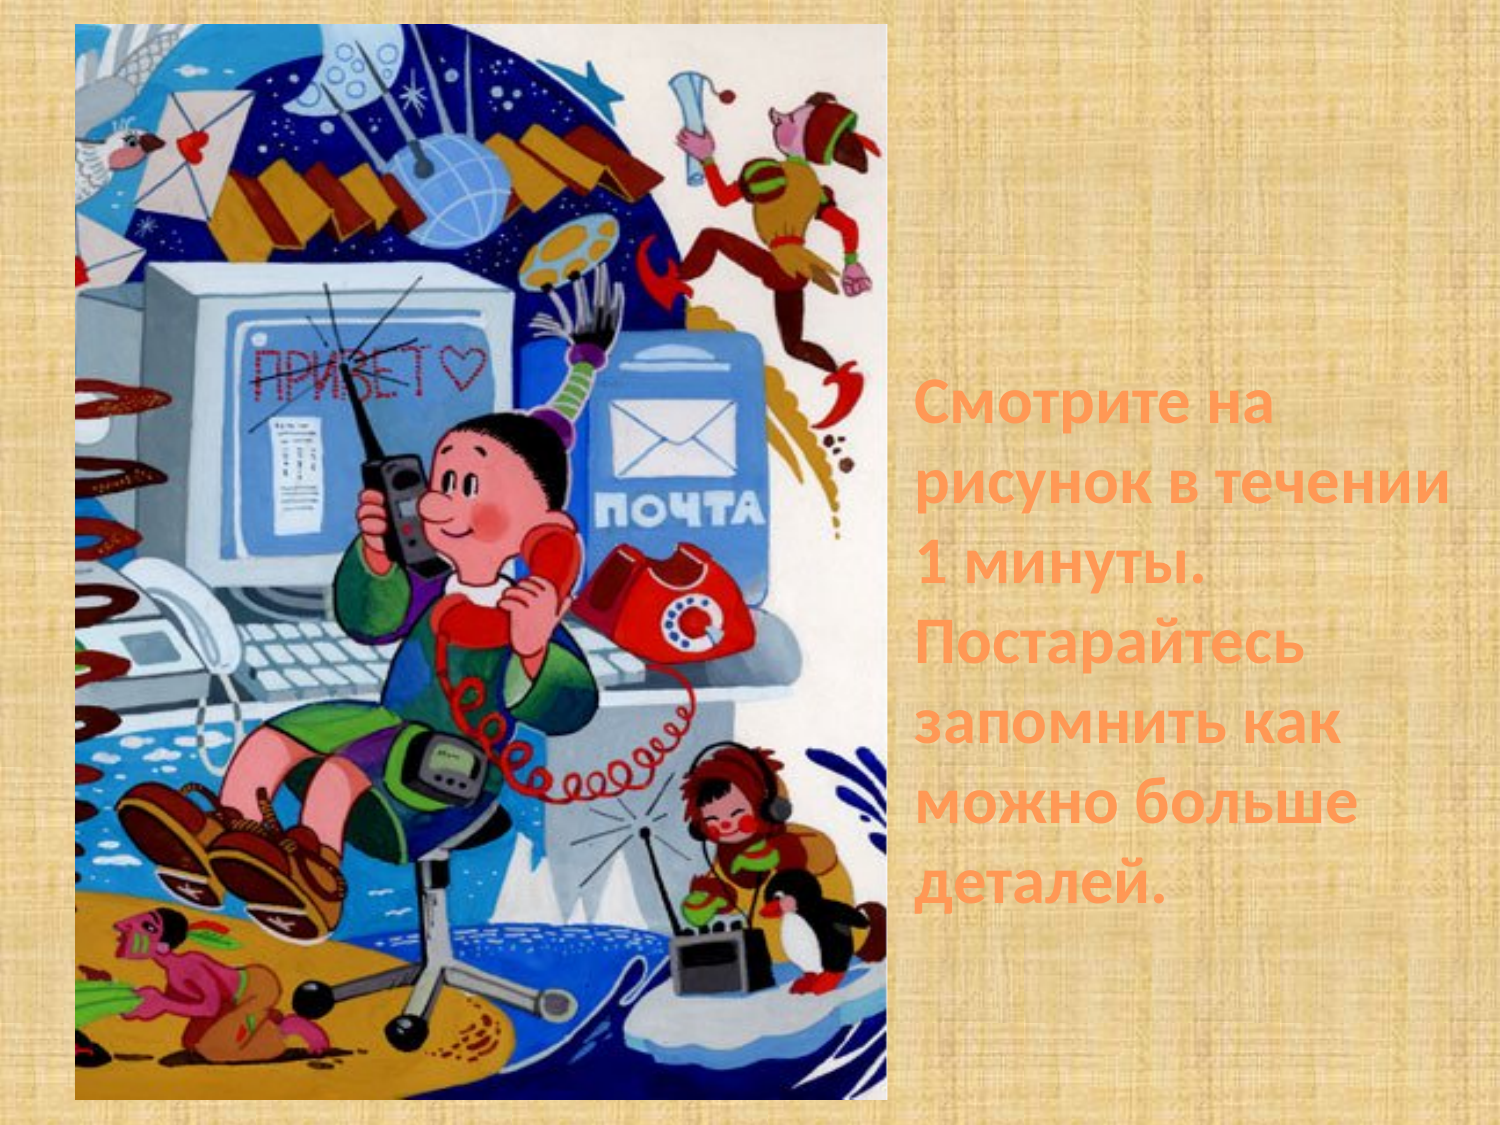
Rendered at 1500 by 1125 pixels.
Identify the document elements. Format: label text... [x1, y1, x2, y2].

text_box Смотрите на рисунок в течении 1 минуты. Постарайтесь запомнить как можно больше деталей. [899, 349, 1500, 925]
picture [0, 0, 1500, 1125]
